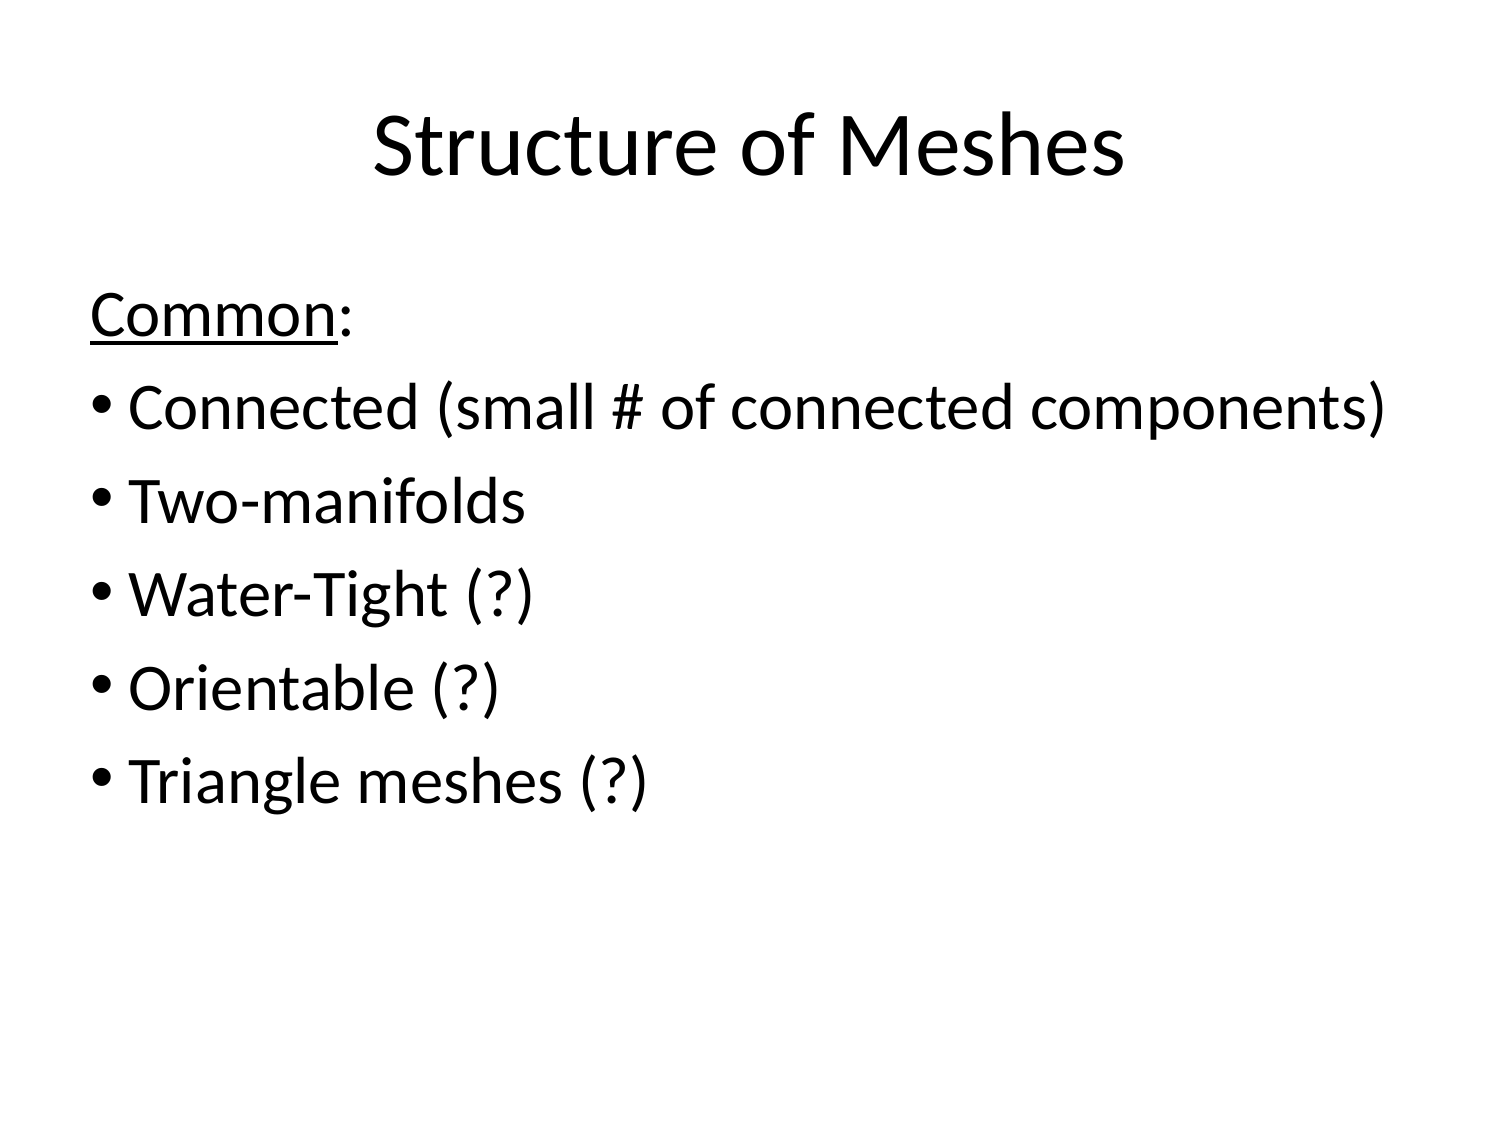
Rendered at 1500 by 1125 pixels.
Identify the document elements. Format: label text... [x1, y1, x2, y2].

list Common: Connected (small # of connected components) Two-manifolds Water-Tight (?) Orientable (?) Triangle meshes (?) [75, 262, 1425, 1005]
title Structure of Meshes [75, 45, 1425, 233]
